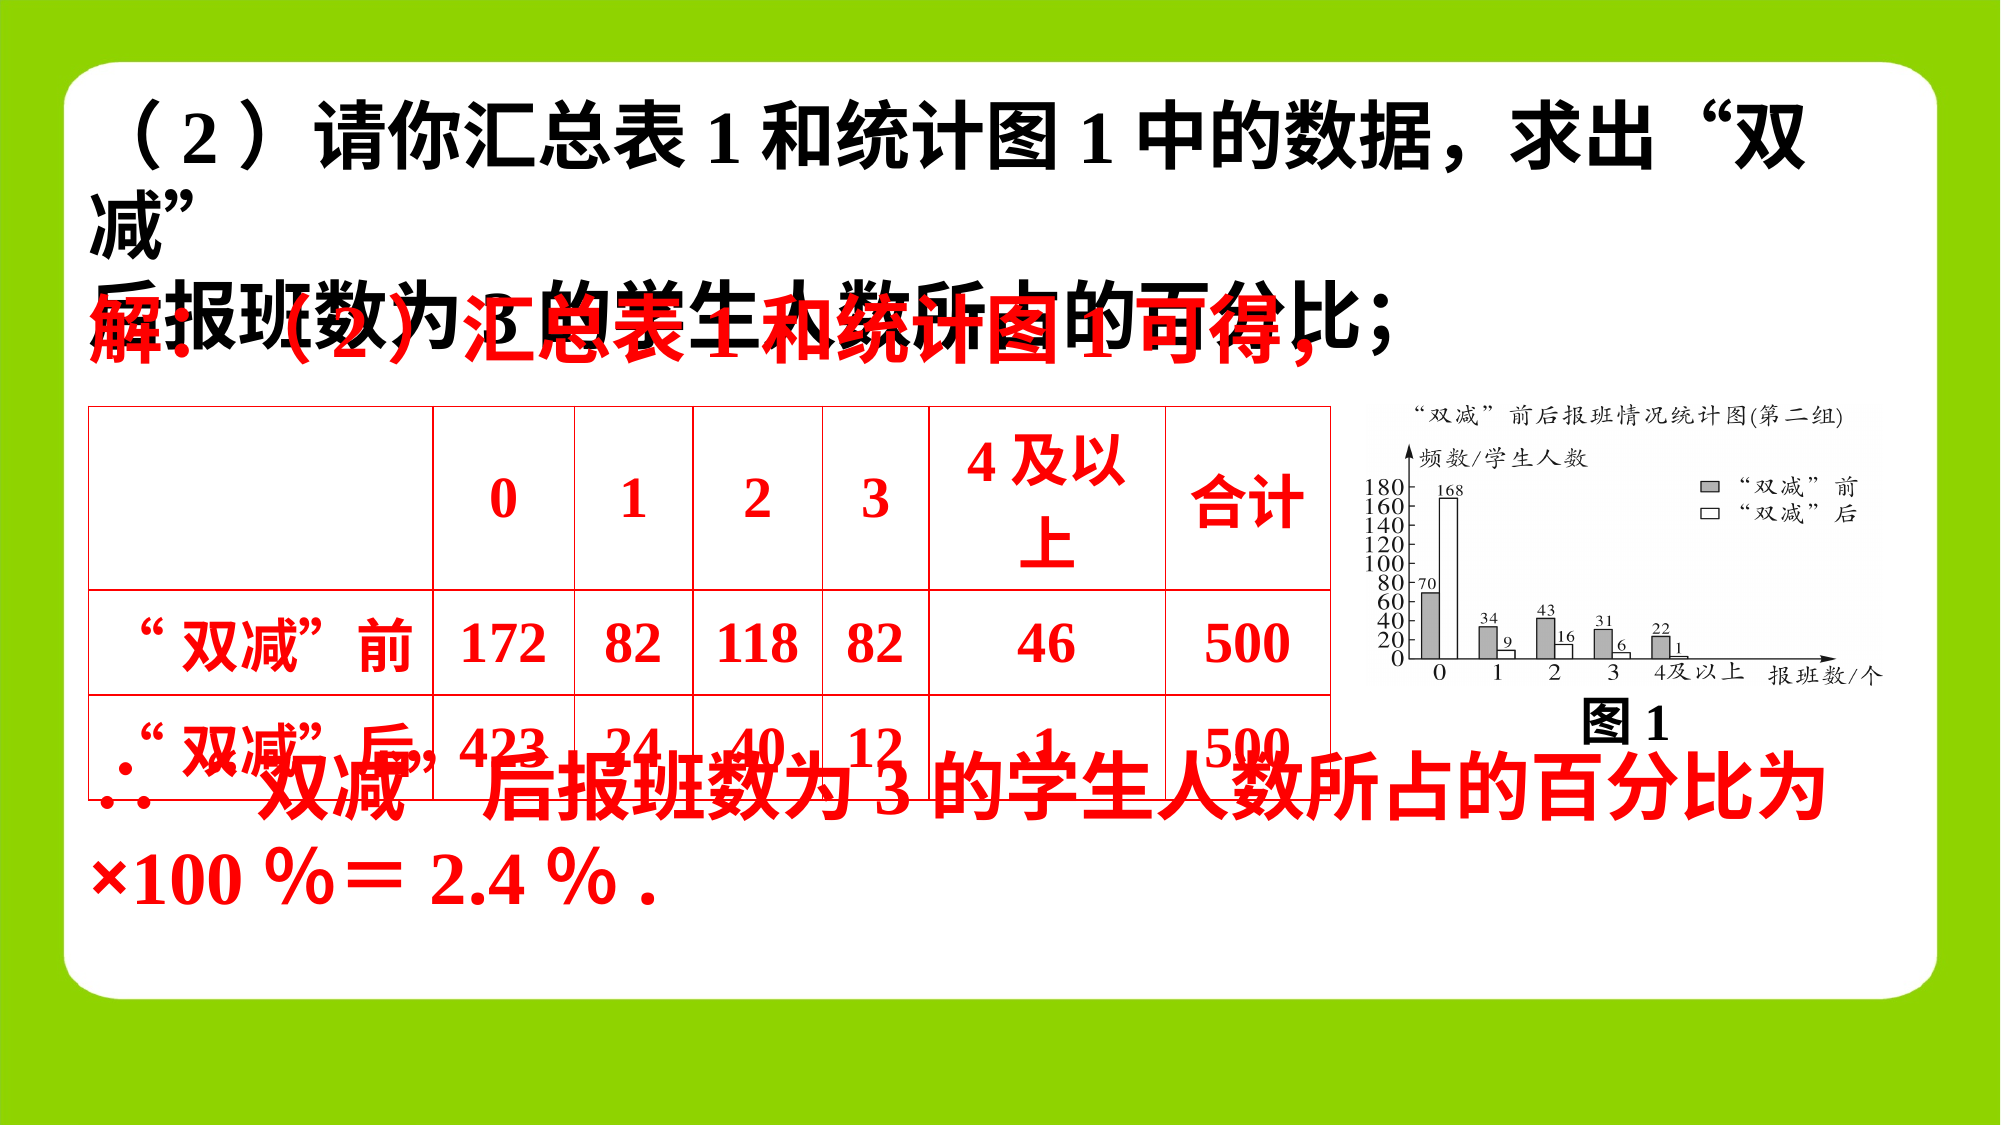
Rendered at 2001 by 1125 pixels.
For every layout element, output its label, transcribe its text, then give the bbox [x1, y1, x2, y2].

table_header 1 [575, 407, 692, 589]
table_cell “双减”前 [89, 591, 432, 694]
text_box 解：（2）汇总表1和统计图1可得， [88, 282, 1267, 373]
table_cell 46 [930, 591, 1165, 694]
table_header 3 [823, 407, 928, 589]
table_cell “双减”后 [89, 696, 432, 799]
table_cell 40 [694, 696, 822, 799]
table_cell 172 [434, 591, 574, 694]
picture [0, 0, 2001, 1125]
table_cell 12 [823, 696, 928, 799]
table_header 2 [694, 407, 822, 589]
table_cell 82 [823, 591, 928, 694]
table_header [89, 407, 432, 589]
table_header 合计 [1166, 407, 1330, 589]
table_header 0 [434, 407, 574, 589]
text_box （2）请你汇总表1和统计图1中的数据，求出“双减” 后报班数为3的学生人数所占的百分比； [88, 88, 1912, 402]
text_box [1366, 404, 1883, 728]
table_cell 82 [575, 591, 692, 694]
table_cell 500 [1166, 591, 1330, 694]
table_header 4及以上 [930, 407, 1165, 589]
table_cell 1 [930, 696, 1165, 799]
table_cell 500 [1166, 696, 1330, 799]
table_cell 24 [575, 696, 692, 799]
table_cell 118 [694, 591, 822, 694]
table_cell 423 [434, 696, 574, 799]
